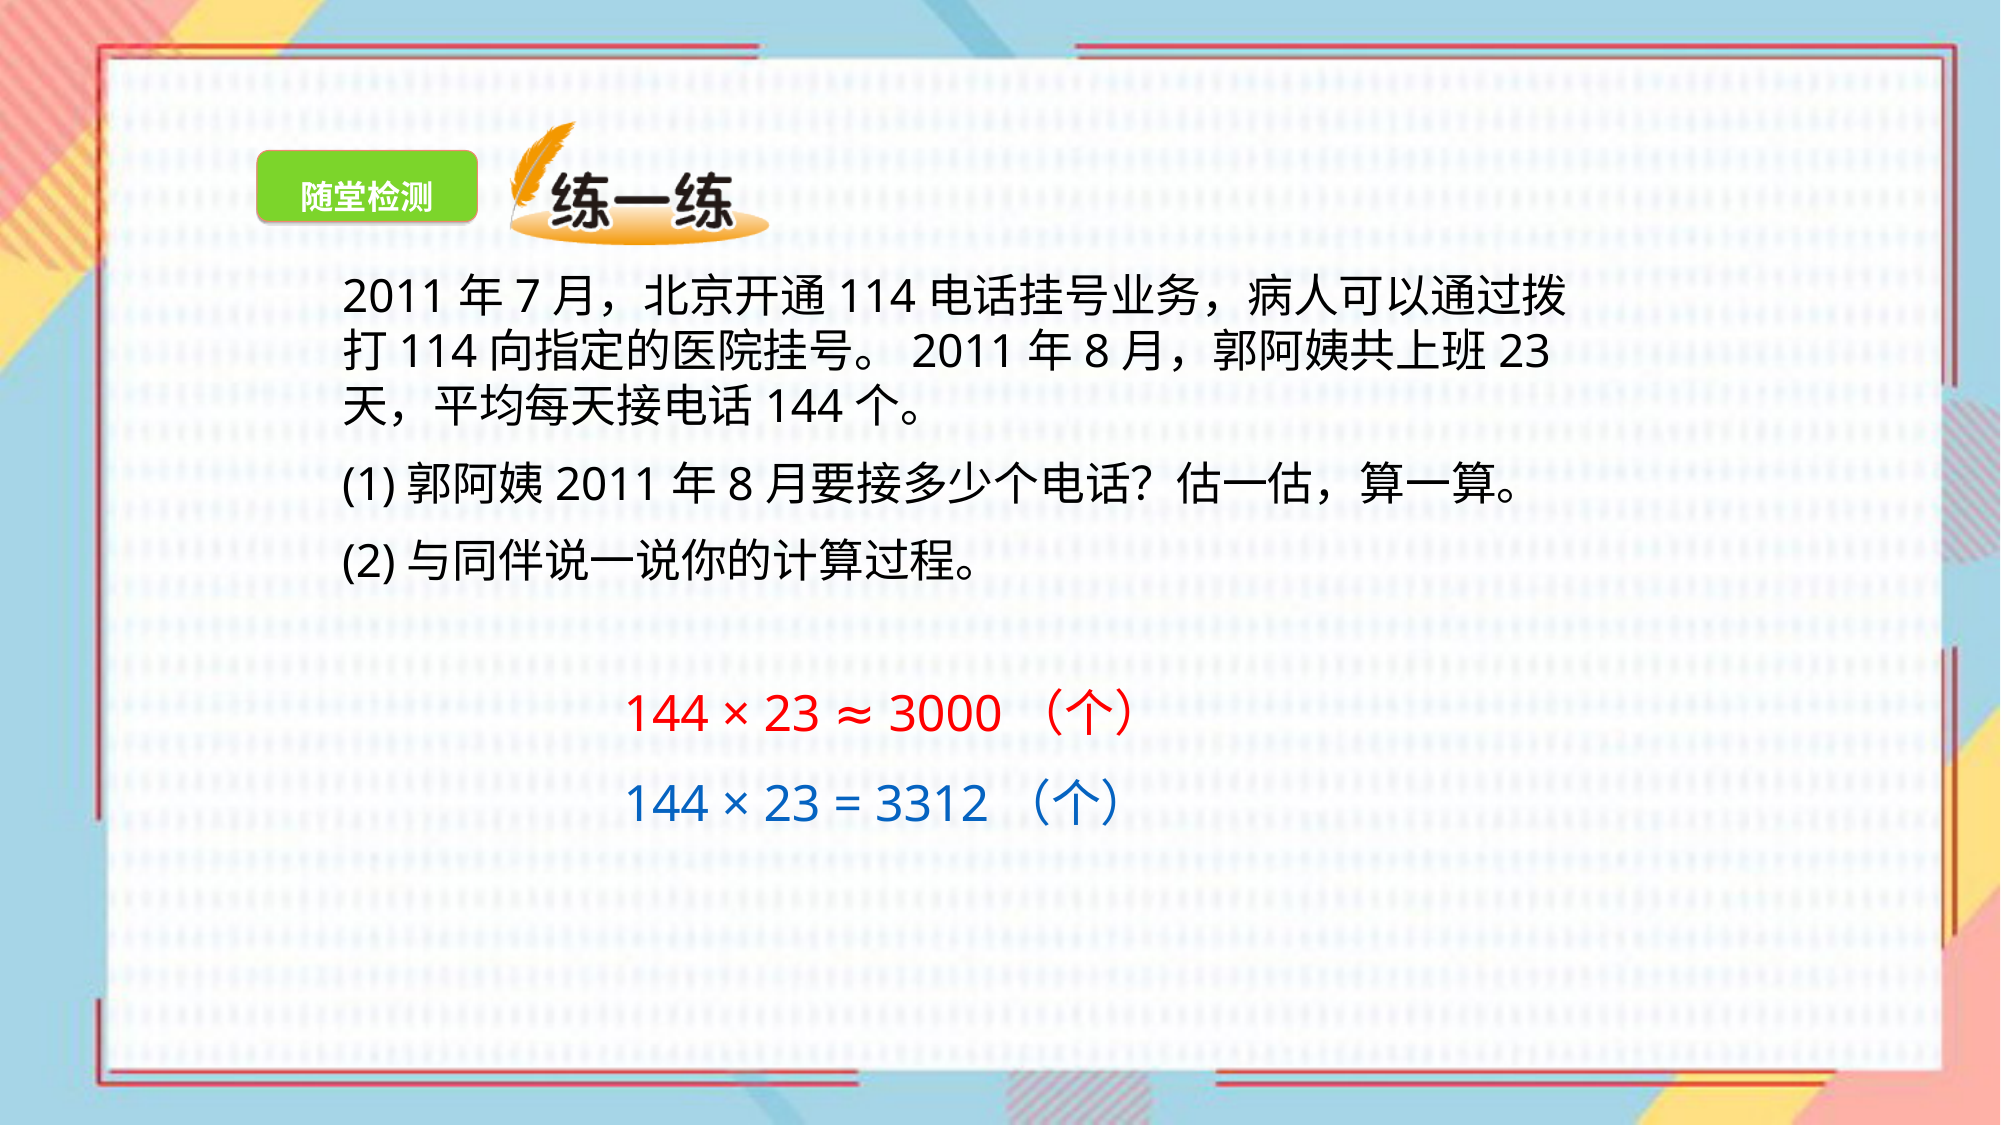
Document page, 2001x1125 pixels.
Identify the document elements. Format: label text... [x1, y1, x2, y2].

text_box 随堂检测 [256, 150, 478, 222]
text_box 144 × 23 ≈ 3000（个） 144 × 23 = 3312（个） [608, 644, 1214, 840]
picture [0, 0, 2001, 1125]
text_box 2011年7月，北京开通114电话挂号业务，病人可以通过拨打114向指定的医院挂号。2011年8月，郭阿姨共上班23天，平均每天接电话144个。 (1)郭阿姨2011年8月要接多少个电话？估一估，算一算。 (2)与同伴说一说你的计算过程。 [327, 258, 1615, 595]
